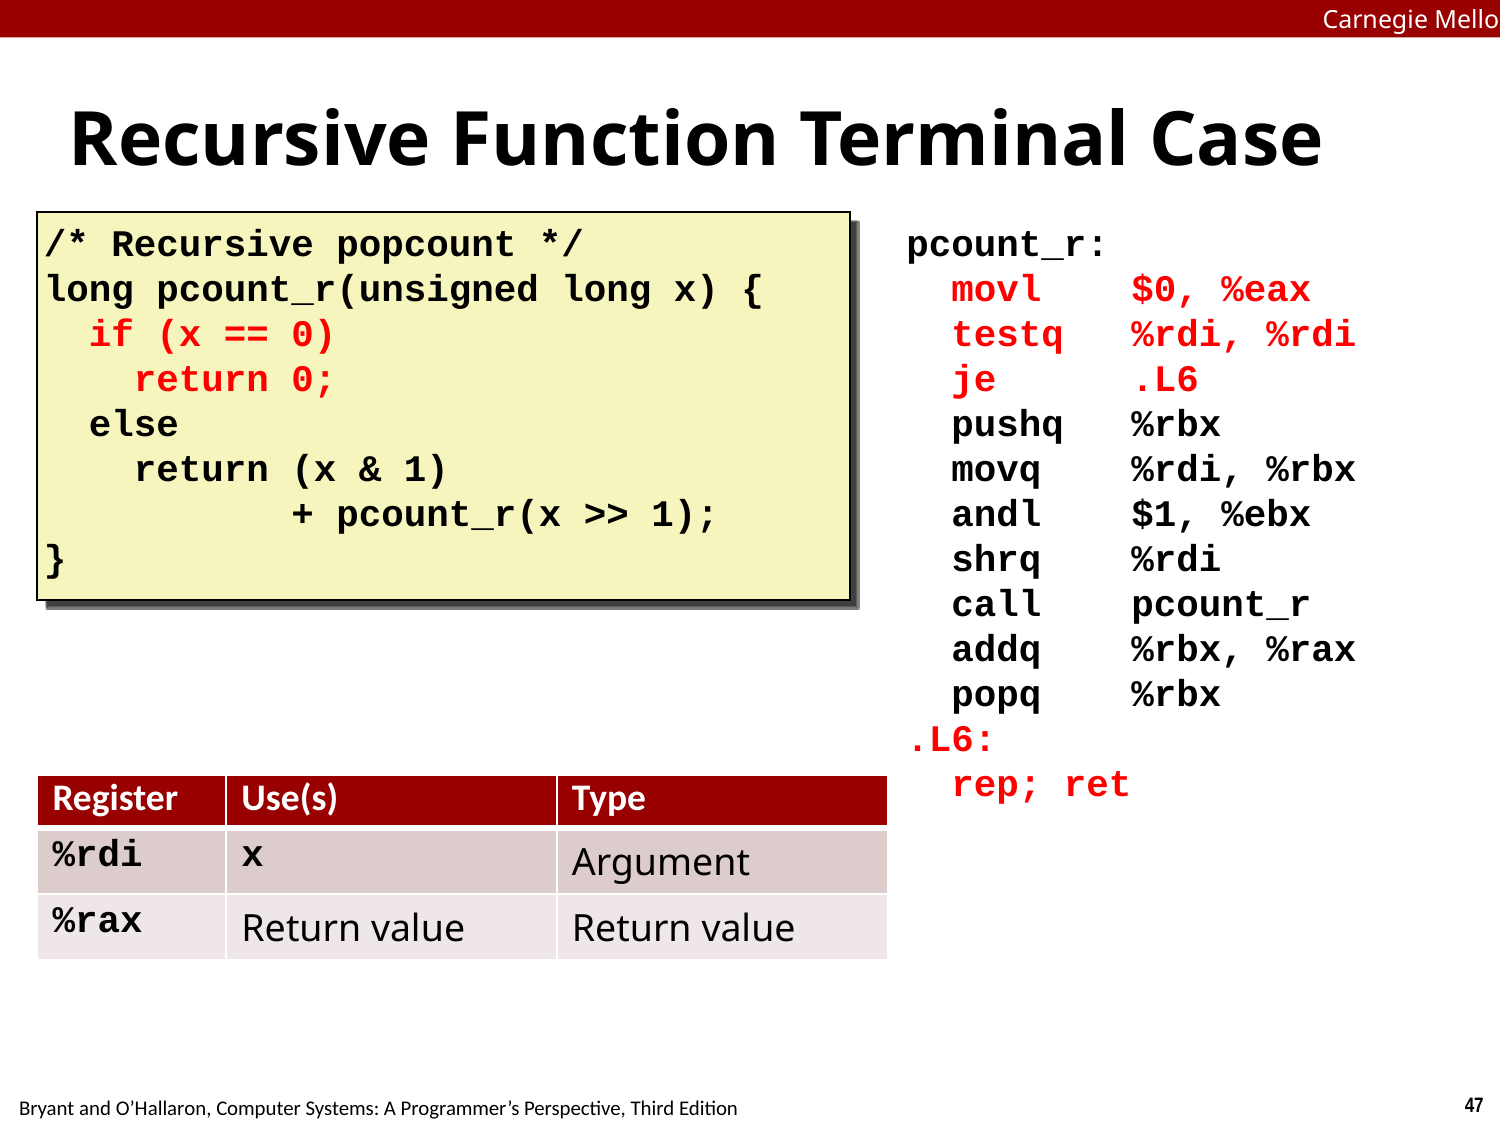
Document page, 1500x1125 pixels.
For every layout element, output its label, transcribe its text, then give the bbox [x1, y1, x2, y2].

table_cell %rdi [38, 831, 225, 893]
table_header Register [38, 776, 225, 825]
text_box [0, 0, 1500, 38]
table_cell Argument [558, 831, 887, 893]
table_header Use(s) [227, 776, 556, 825]
title Recursive Function Terminal Case [62, 41, 1438, 230]
table_header Type [558, 776, 887, 825]
table_cell Return value [227, 895, 556, 959]
table_cell Return value [558, 895, 887, 959]
text_box pcount_r: movl $0, %eax testq %rdi, %rdi je .L6 pushq %rbx movq %rdi, %rbx andl $1, %ebx shrq %rdi call pcount_r addq %rbx, %rax popq %rbx .L6: rep; ret [899, 212, 1466, 875]
table_cell x [227, 831, 556, 893]
text_box /* Recursive popcount */ long pcount_r(unsigned long x) { if (x == 0) return 0; else return (x & 1) + pcount_r(x >> 1); } [37, 212, 850, 600]
text_box Carnegie Mellon [1322, 3, 1500, 33]
table_cell %rax [38, 895, 225, 959]
